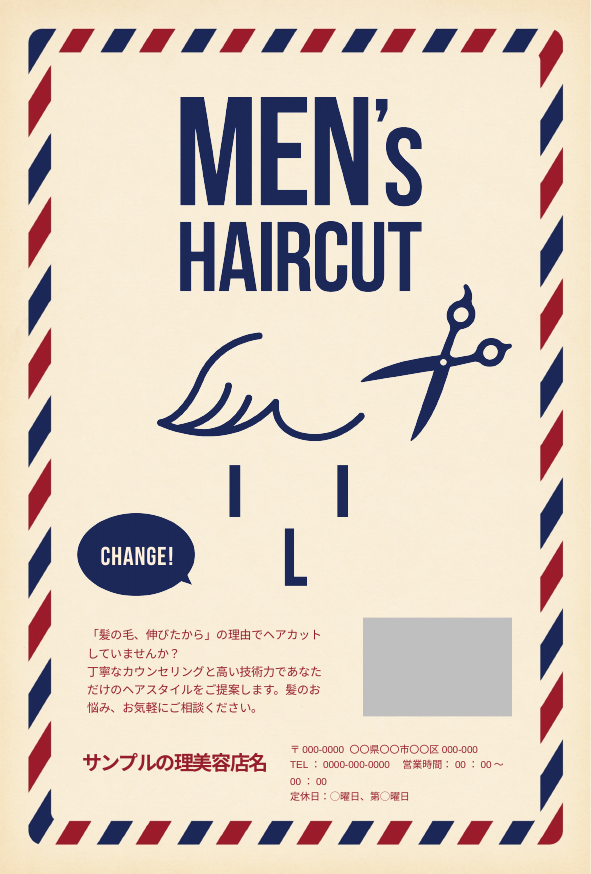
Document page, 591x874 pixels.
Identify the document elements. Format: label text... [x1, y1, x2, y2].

text_box 〒000-0000 〇〇県〇〇市〇〇区000-000 TEL：0000-000-0000 営業時間：00：00〜00：00 定休日：◯曜日、第◯曜日 [275, 731, 542, 811]
text_box 「髪の毛、伸びたから」の理由でヘアカットしていませんか？ 丁寧なカウンセリングと高い技術力であなただけのヘアスタイルをご提案します。髪のお悩み、お気軽にご相談ください。 [72, 616, 339, 723]
text_box サンプルの理美容店名 [67, 743, 275, 783]
picture [0, 0, 591, 874]
text_box [362, 617, 513, 717]
